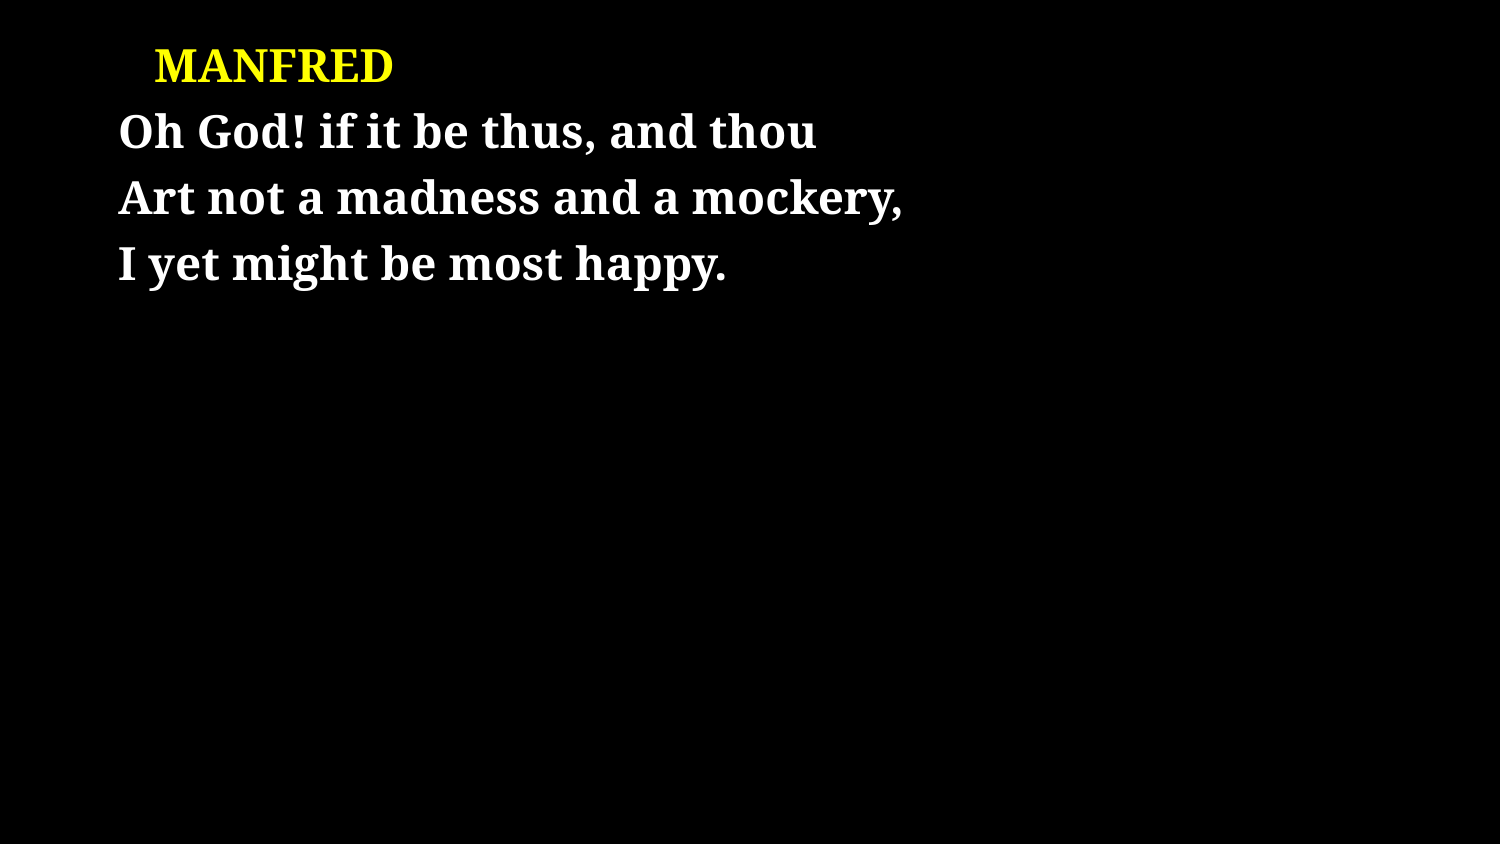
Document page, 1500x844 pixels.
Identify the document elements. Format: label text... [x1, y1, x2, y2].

title Manfred Oh God! if it be thus, and thou Art not a madness and a mockery, I yet might be most happy. [103, 17, 1397, 299]
